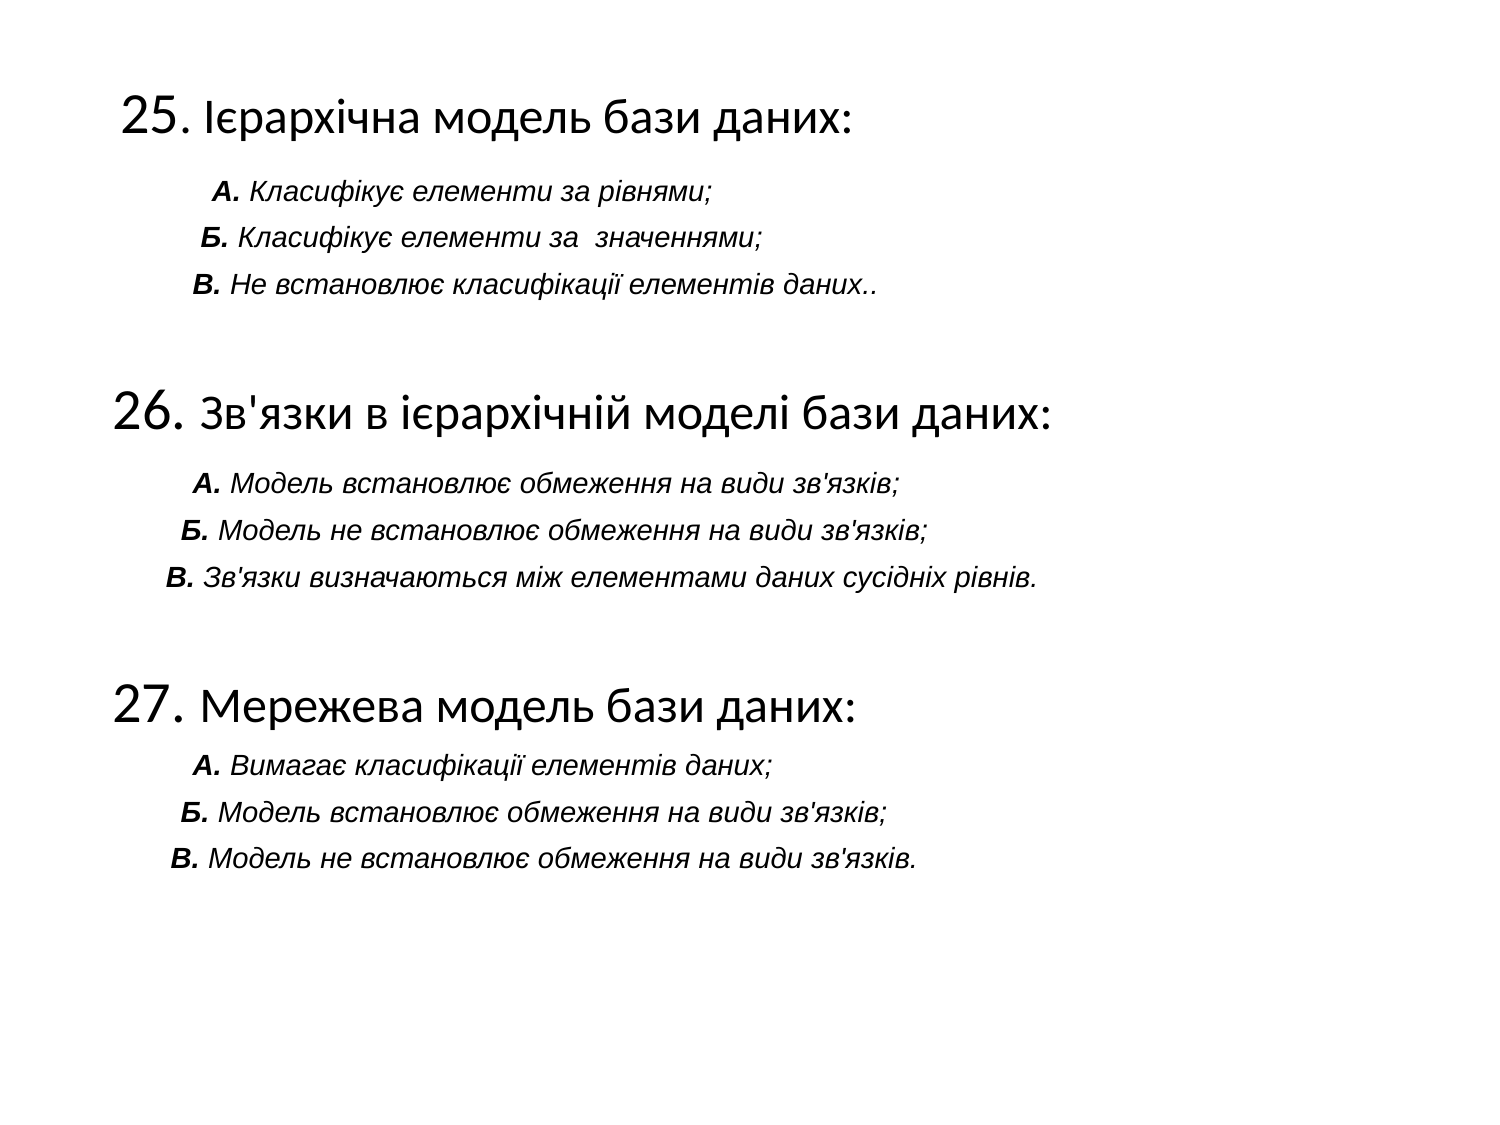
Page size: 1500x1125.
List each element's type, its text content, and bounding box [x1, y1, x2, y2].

text_box В. Не встановлює класифікації елементів даних.. [177, 258, 895, 308]
text_box Б. Модель встановлює обмеження на види зв'язків; [165, 785, 904, 832]
text_box Б. Класифікує елементи за значеннями; [177, 211, 779, 258]
text_box А. Класифікує елементи за рівнями; [188, 164, 737, 211]
text_box 26. Зв'язки в ієрархічній моделі бази даних: [98, 363, 1069, 449]
text_box В. Модель не встановлює обмеження на види зв'язків. [131, 832, 934, 883]
text_box 27. Мережева модель бази даних: [97, 656, 873, 742]
text_box Б. Модель не встановлює обмеження на види зв'язків; [166, 504, 944, 551]
title 25. Ієрархічна модель бази даних: [0, 46, 1163, 235]
text_box А. Вимагає класифікації елементів даних; [177, 738, 789, 785]
text_box А. Модель встановлює обмеження на види зв'язків; [177, 457, 916, 504]
text_box В. Зв'язки визначаються між елементами даних сусідніх рівнів. [151, 551, 1063, 601]
